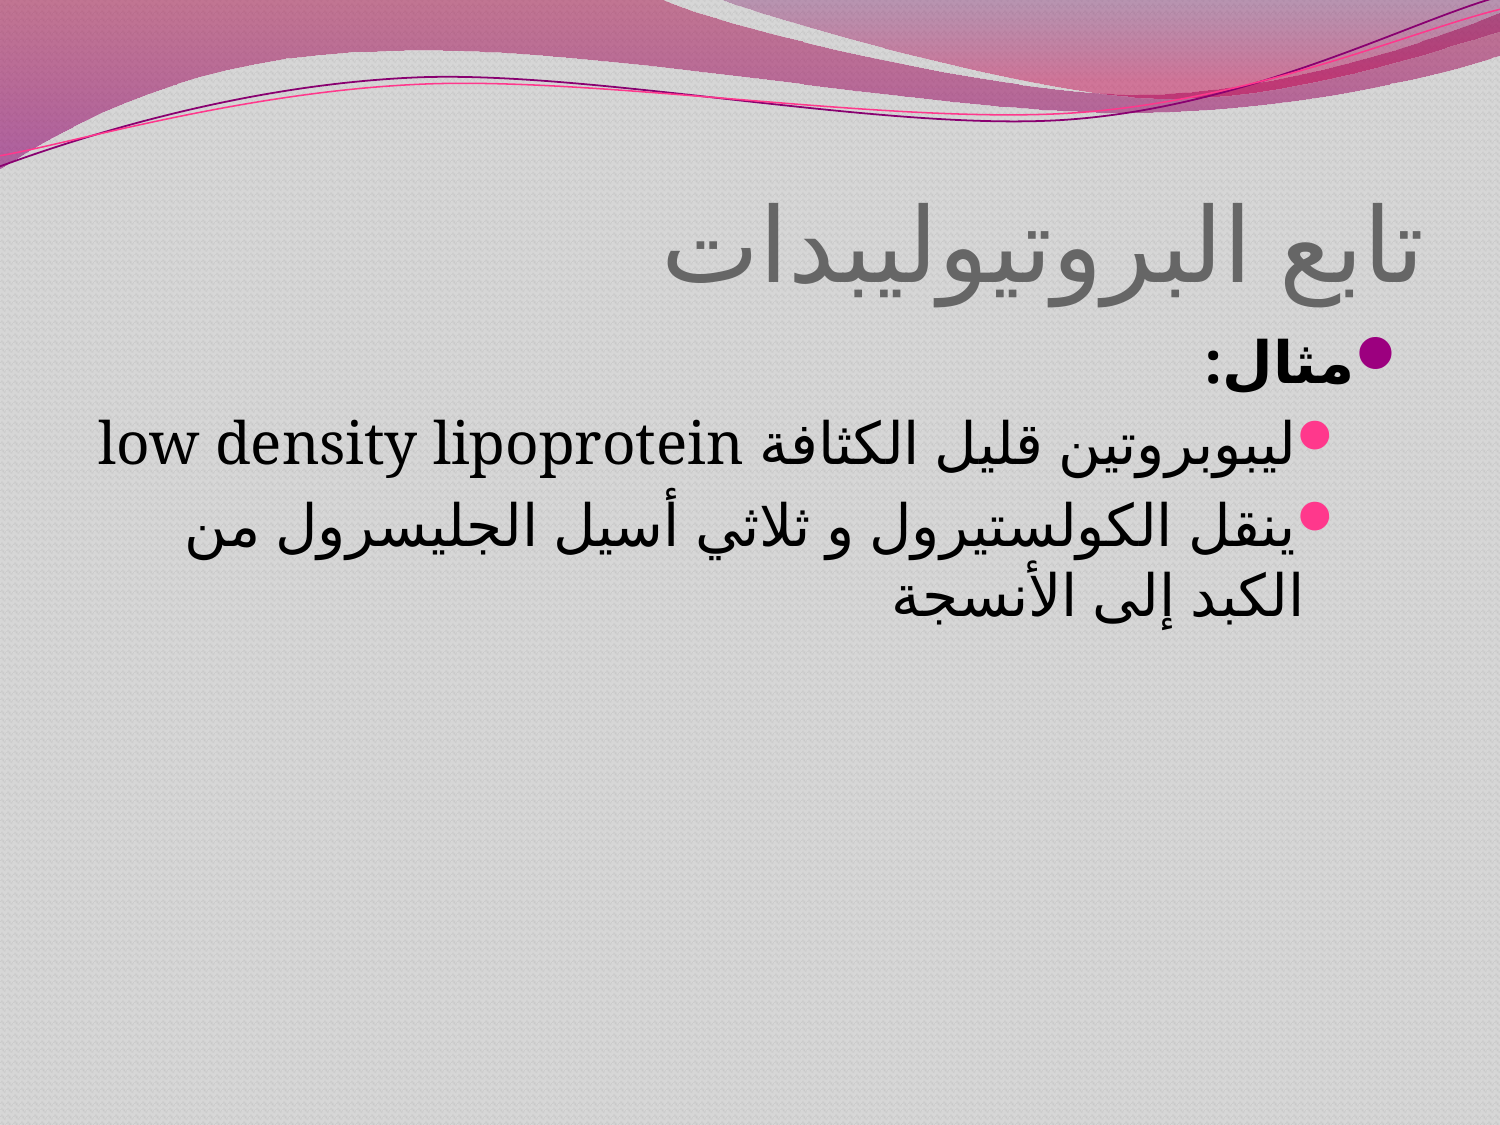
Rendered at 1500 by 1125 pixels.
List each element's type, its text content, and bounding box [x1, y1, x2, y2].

title تابع البروتيوليبدات [75, 115, 1425, 303]
list مثال: ليبوبروتين قليل الكثافة low density lipoprotein ينقل الكولستيرول و ثلاثي أسيل الجليسرول من الكبد إلى الأنسجة [75, 317, 1425, 1038]
